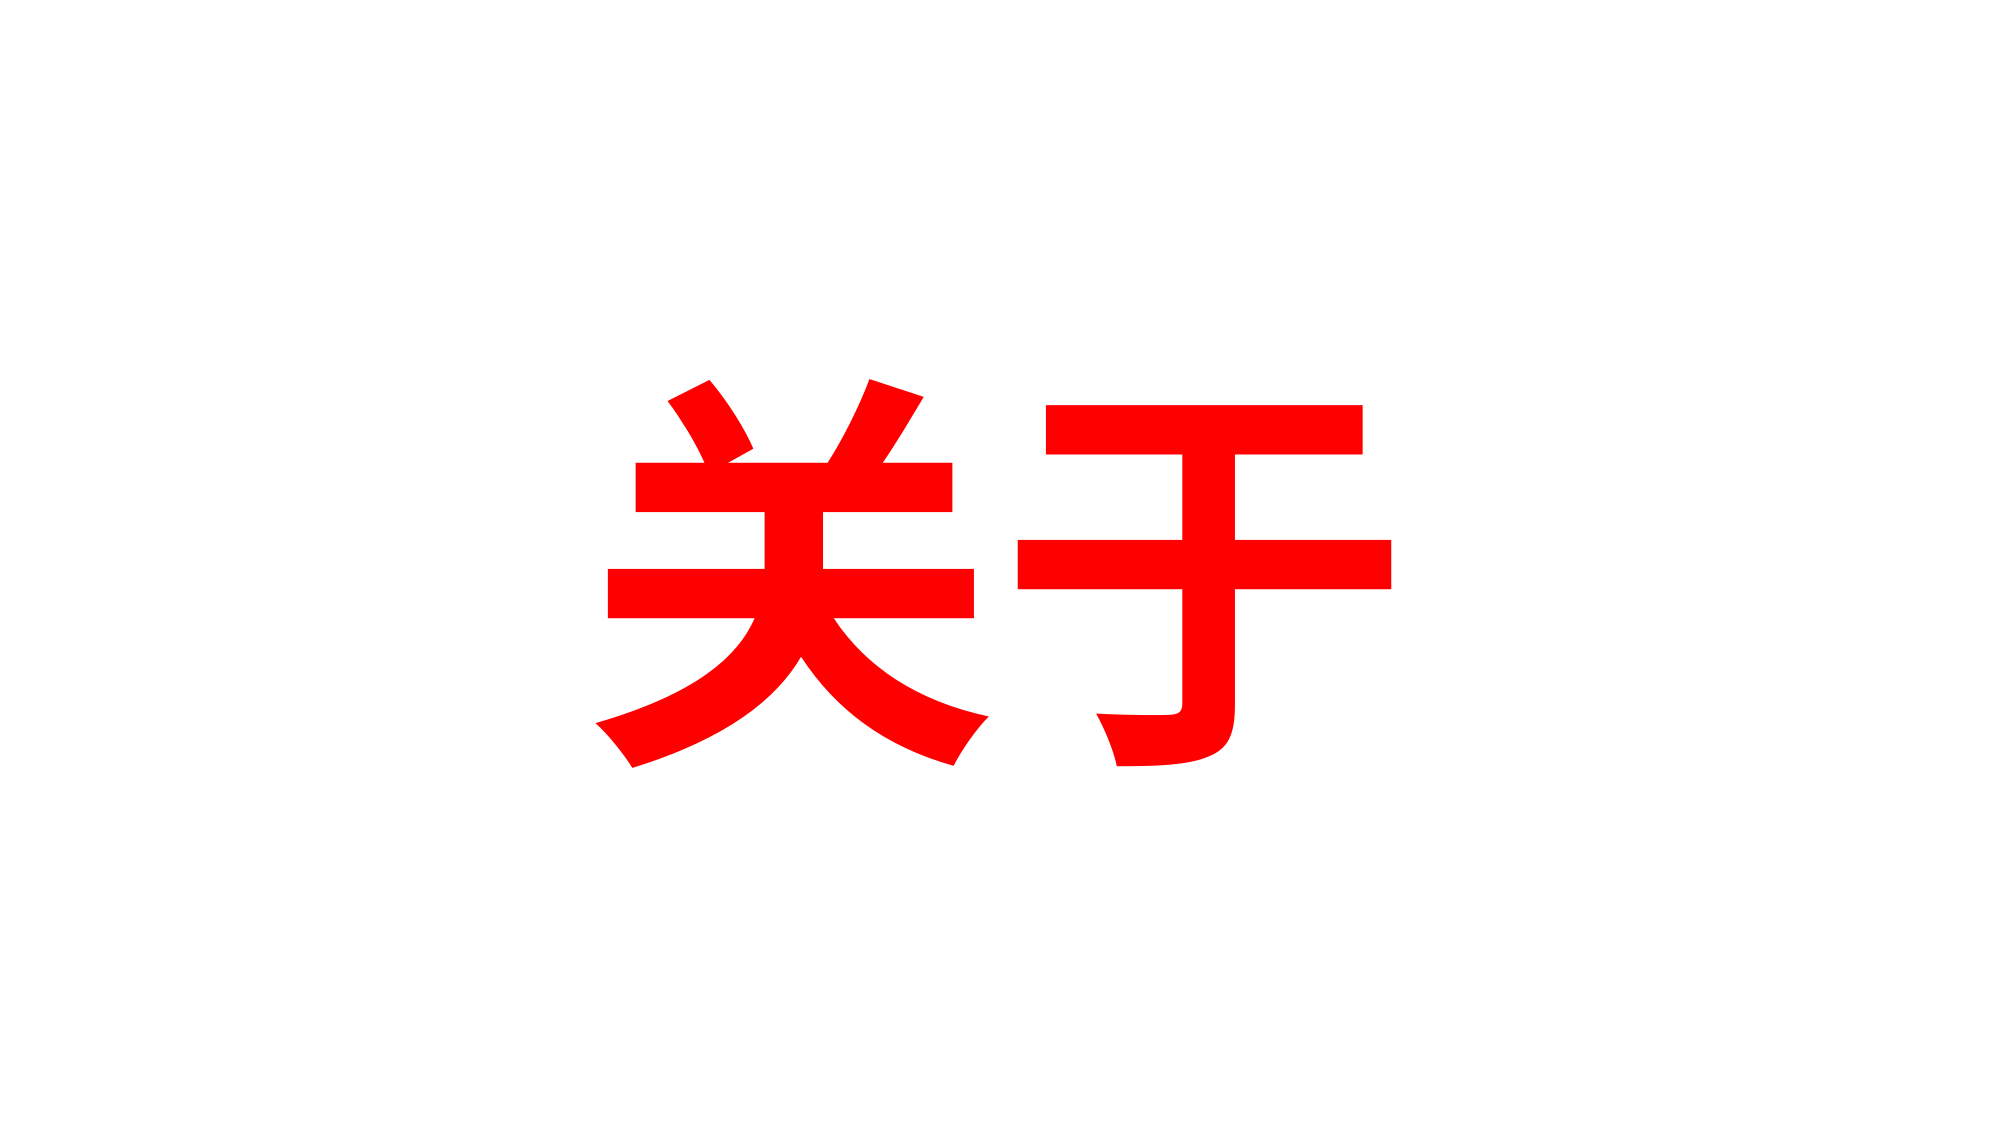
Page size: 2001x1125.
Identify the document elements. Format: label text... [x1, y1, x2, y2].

text_box 关于 [568, 309, 1486, 822]
